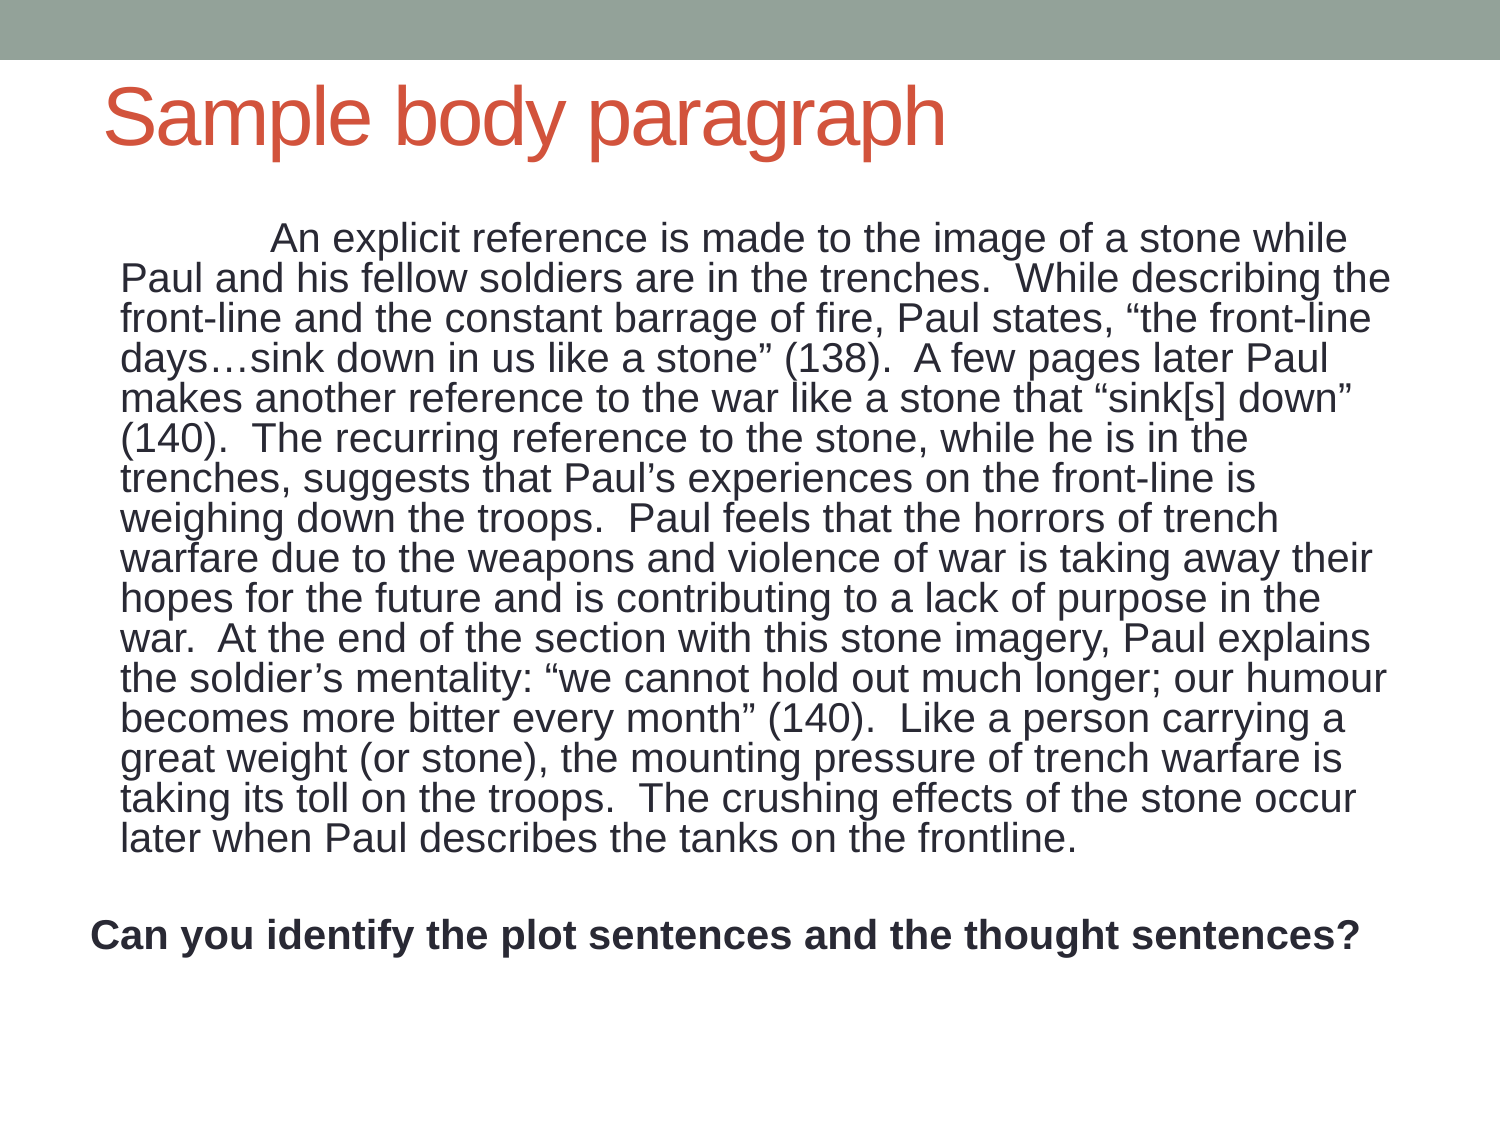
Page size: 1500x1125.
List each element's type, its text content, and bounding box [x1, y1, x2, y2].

list An explicit reference is made to the image of a stone while Paul and his fellow soldiers are in the trenches. While describing the front-line and the constant barrage of fire, Paul states, “the front-line days…sink down in us like a stone” (138). A few pages later Paul makes another reference to the war like a stone that “sink[s] down” (140). The recurring reference to the stone, while he is in the trenches, suggests that Paul’s experiences on the front-line is weighing down the troops. Paul feels that the horrors of trench warfare due to the weapons and violence of war is taking away their hopes for the future and is contributing to a lack of purpose in the war. At the end of the section with this stone imagery, Paul explains the soldier’s mentality: “we cannot hold out much longer; our humour becomes more bitter every month” (140). Like a person carrying a great weight (or stone), the mounting pressure of trench warfare is taking its toll on the troops. The crushing effects of the stone occur later when Paul describes the tanks on the frontline. Can you identify the plot sentences and the thought sentences? [75, 212, 1425, 1063]
title Sample body paragraph [87, 50, 1438, 175]
